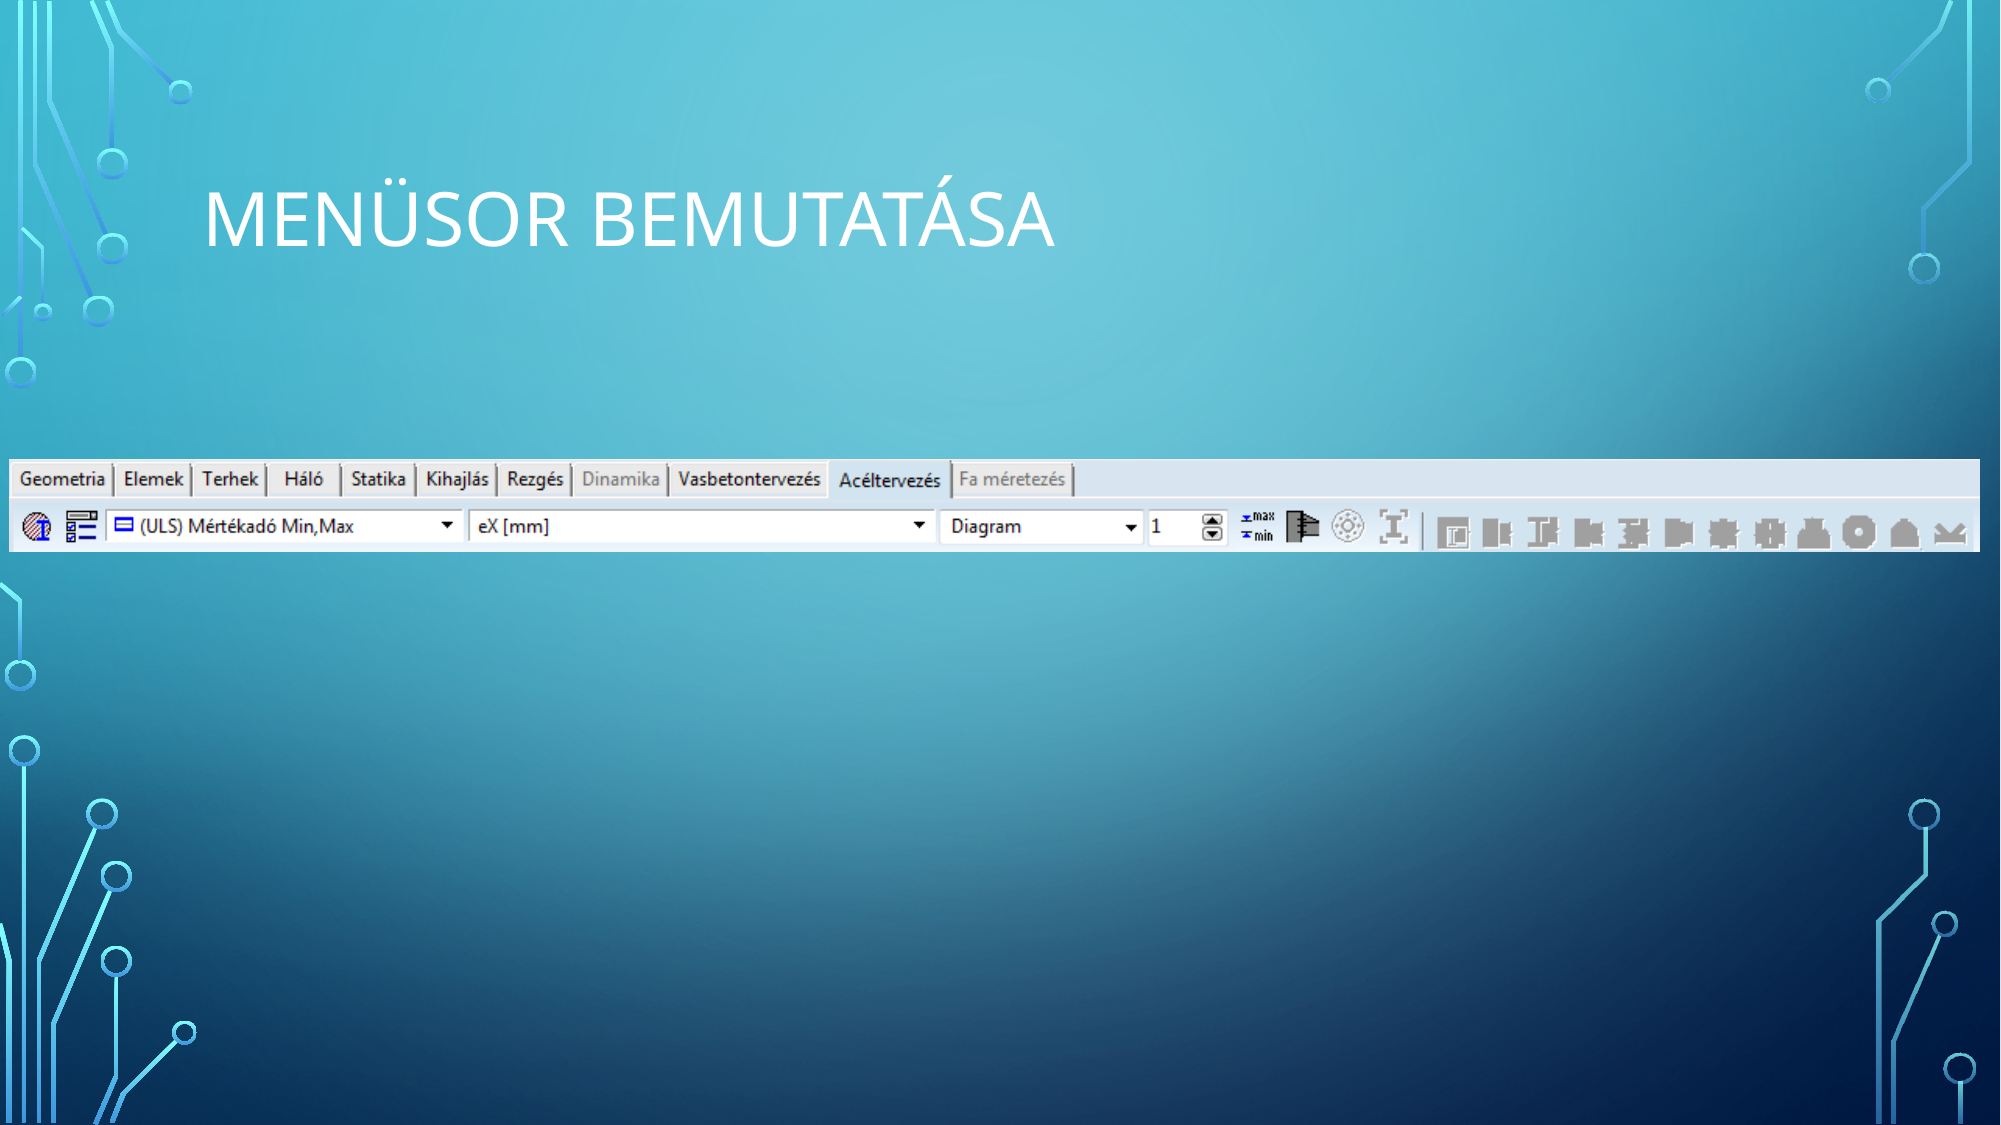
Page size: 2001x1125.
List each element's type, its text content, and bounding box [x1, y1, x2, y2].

title Menüsor bemutatása [187, 101, 1813, 344]
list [9, 459, 1980, 552]
